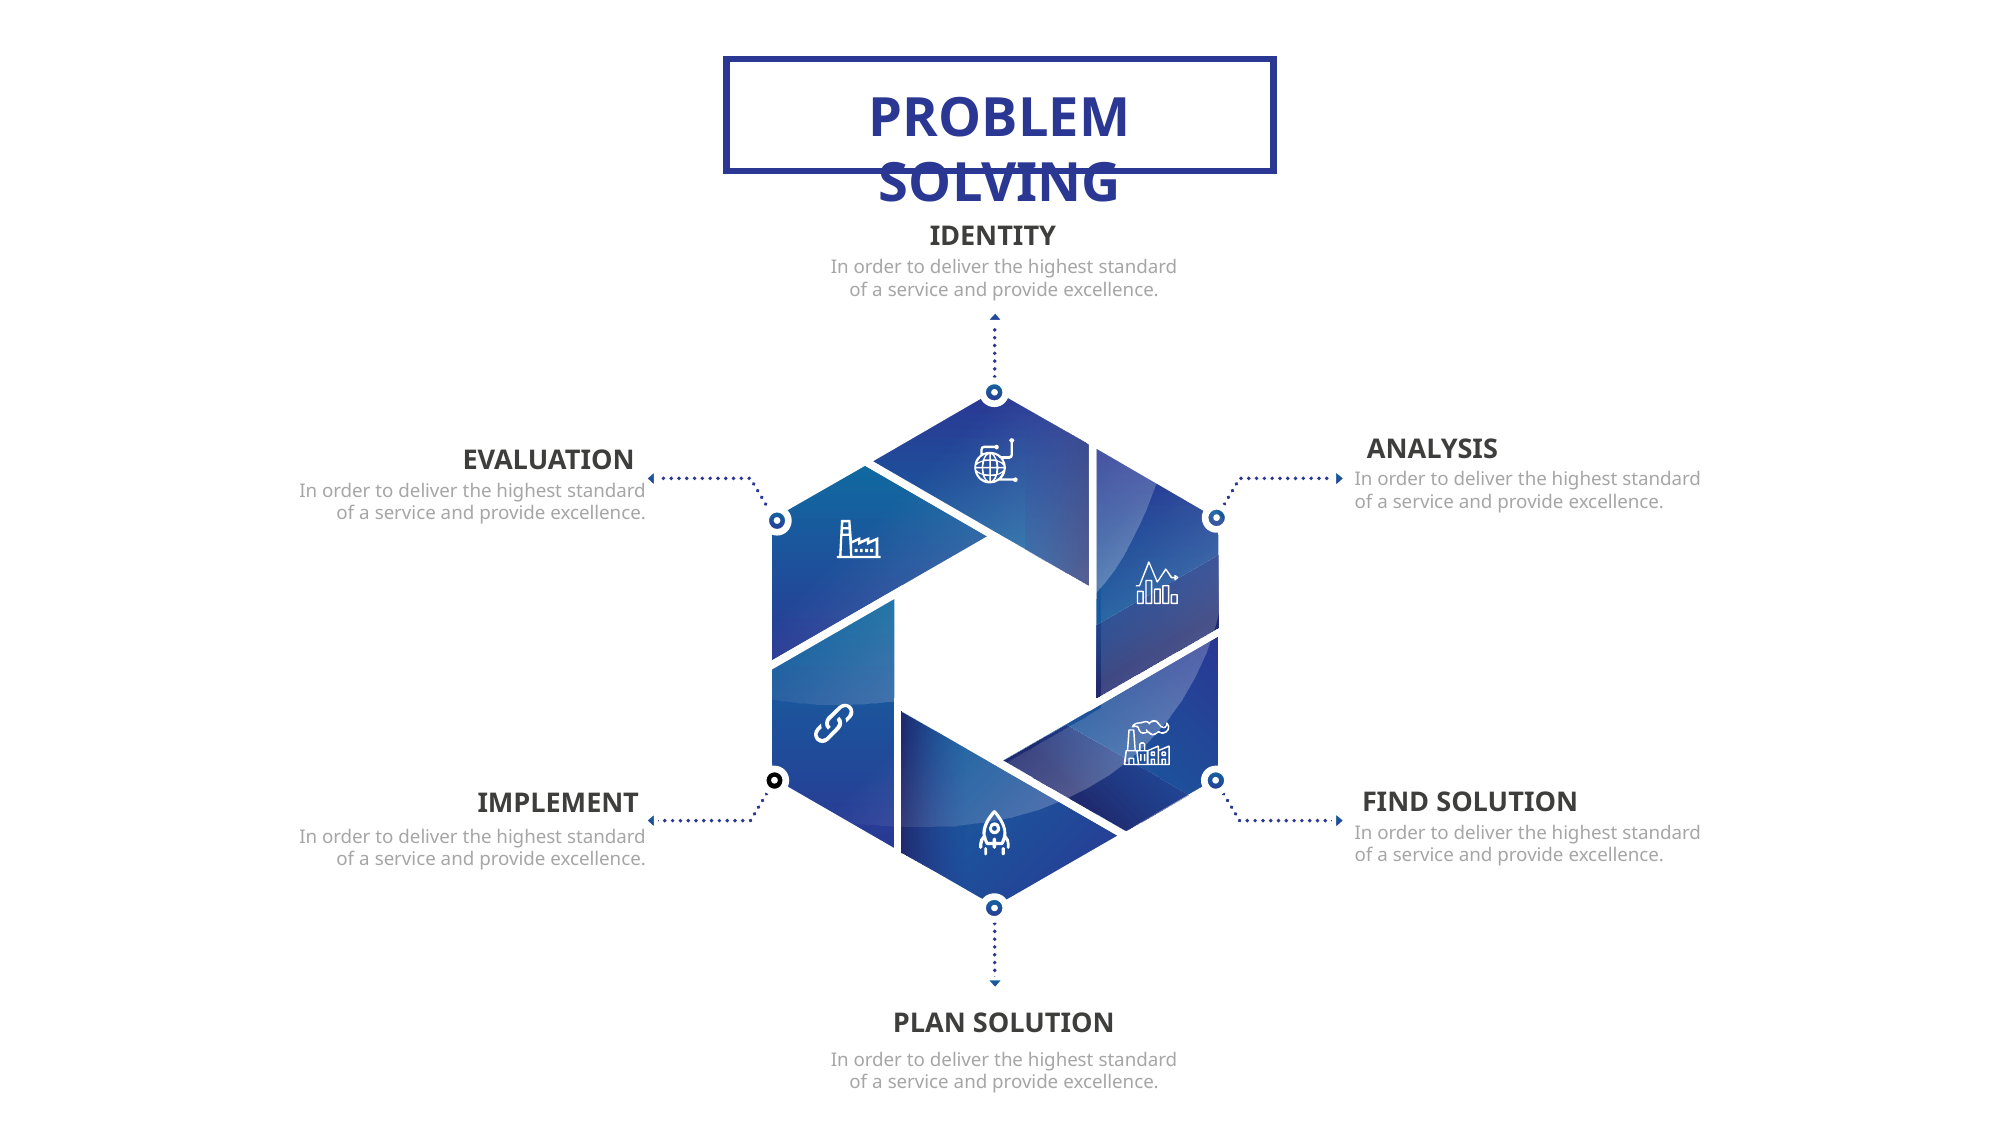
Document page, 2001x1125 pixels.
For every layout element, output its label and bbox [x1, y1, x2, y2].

text_box [726, 59, 1274, 171]
text_box [318, 218, 1682, 1095]
